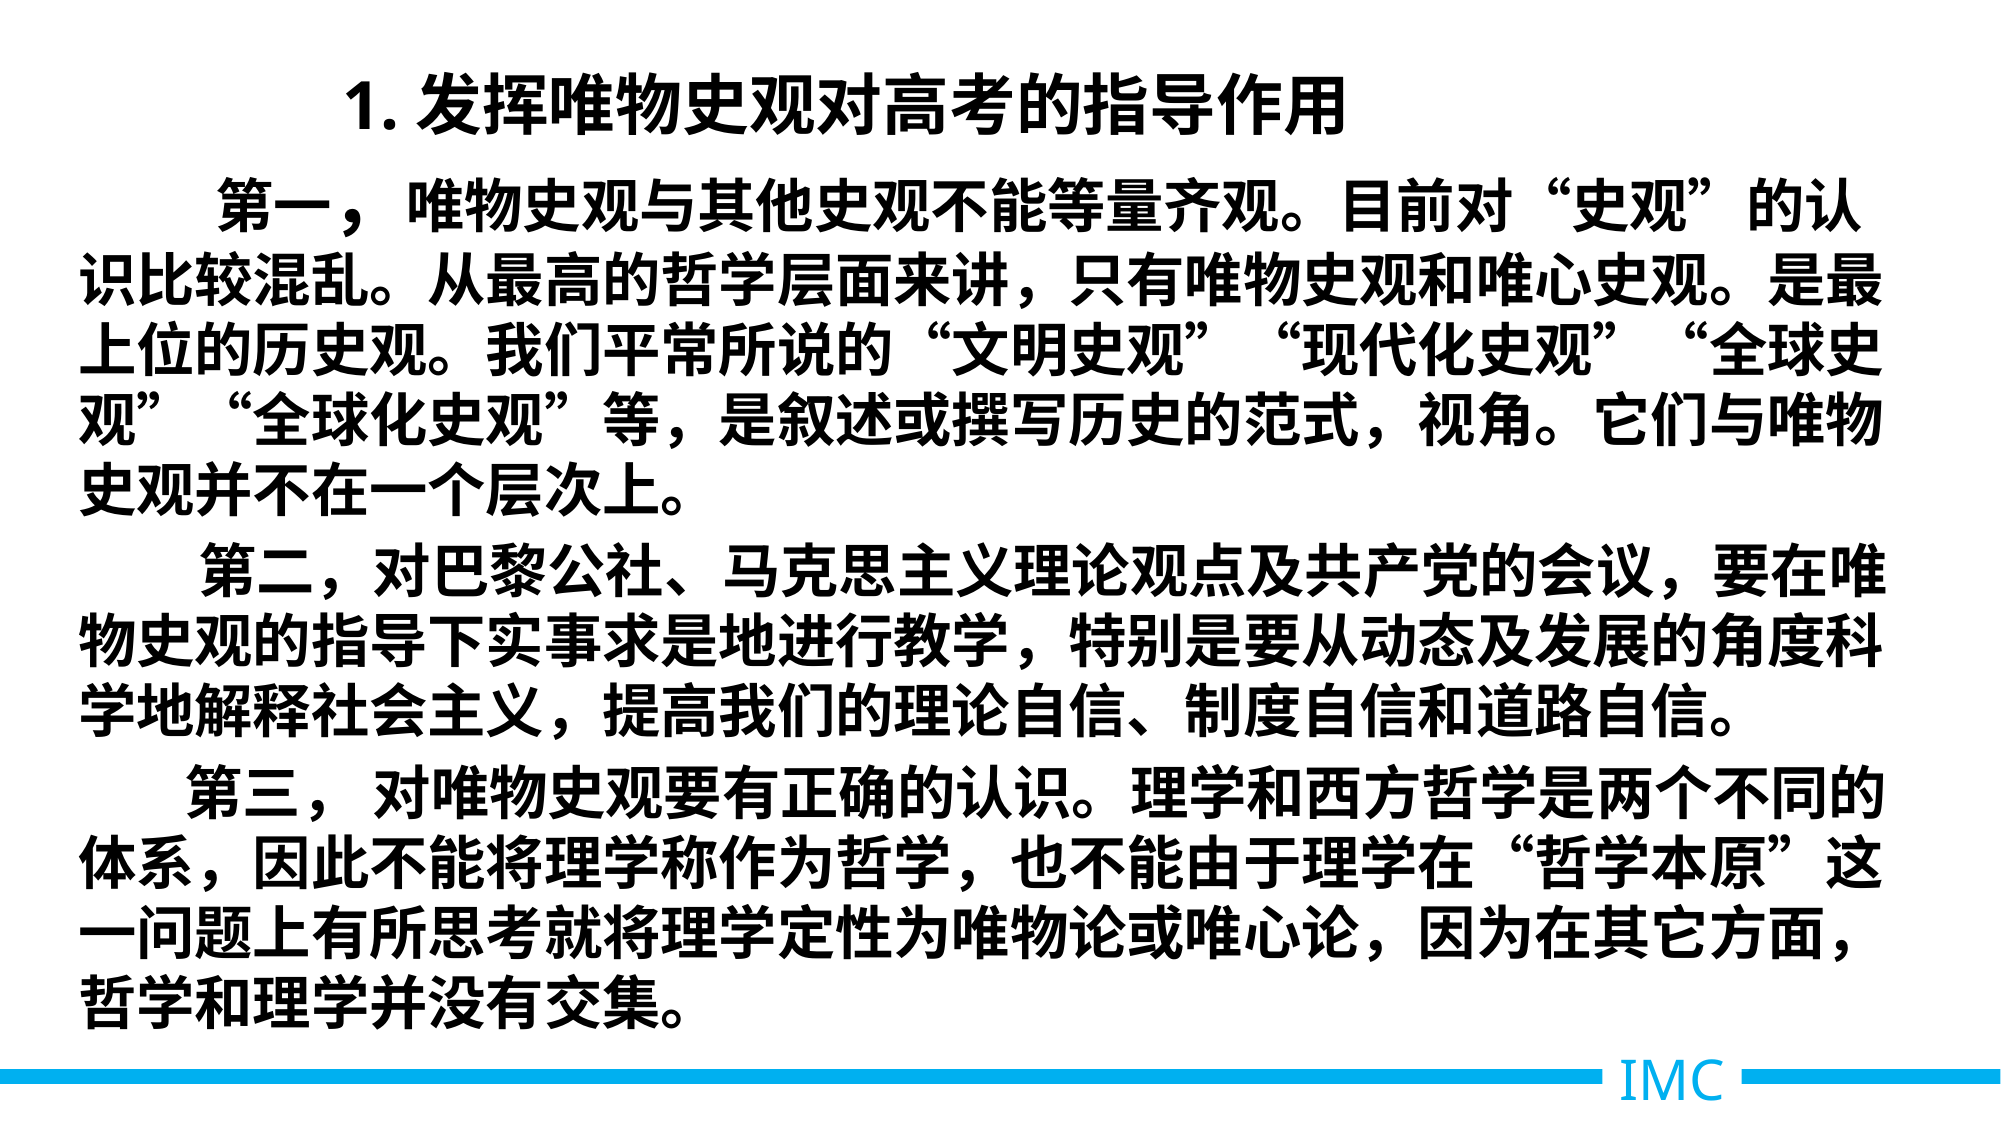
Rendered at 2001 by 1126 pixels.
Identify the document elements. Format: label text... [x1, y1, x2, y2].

list 第一，唯物史观与其他史观不能等量齐观。目前对“史观”的认识比较混乱。从最高的哲学层面来讲，只有唯物史观和唯心史观。是最上位的历史观。我们平常所说的“文明史观”“现代化史观”“全球史观”“全球化史观”等，是叙述或撰写历史的范式，视角。它们与唯物史观并不在一个层次上。 第二，对巴黎公社、马克思主义理论观点及共产党的会议，要在唯物史观的指导下实事求是地进行教学，特别是要从动态及发展的角度科学地解释社会主义，提高我们的理论自信、制度自信和道路自信。 第三， 对唯物史观要有正确的认识。理学和西方哲学是两个不同的体系，因此不能将理学称作为哲学，也不能由于理学在“哲学本原”这一问题上有所思考就将理学定性为唯物论或唯心论，因为在其它方面，哲学和理学并没有交集。 [60, 144, 1922, 1006]
title 1.发挥唯物史观对高考的指导作用 [325, 44, 1676, 144]
